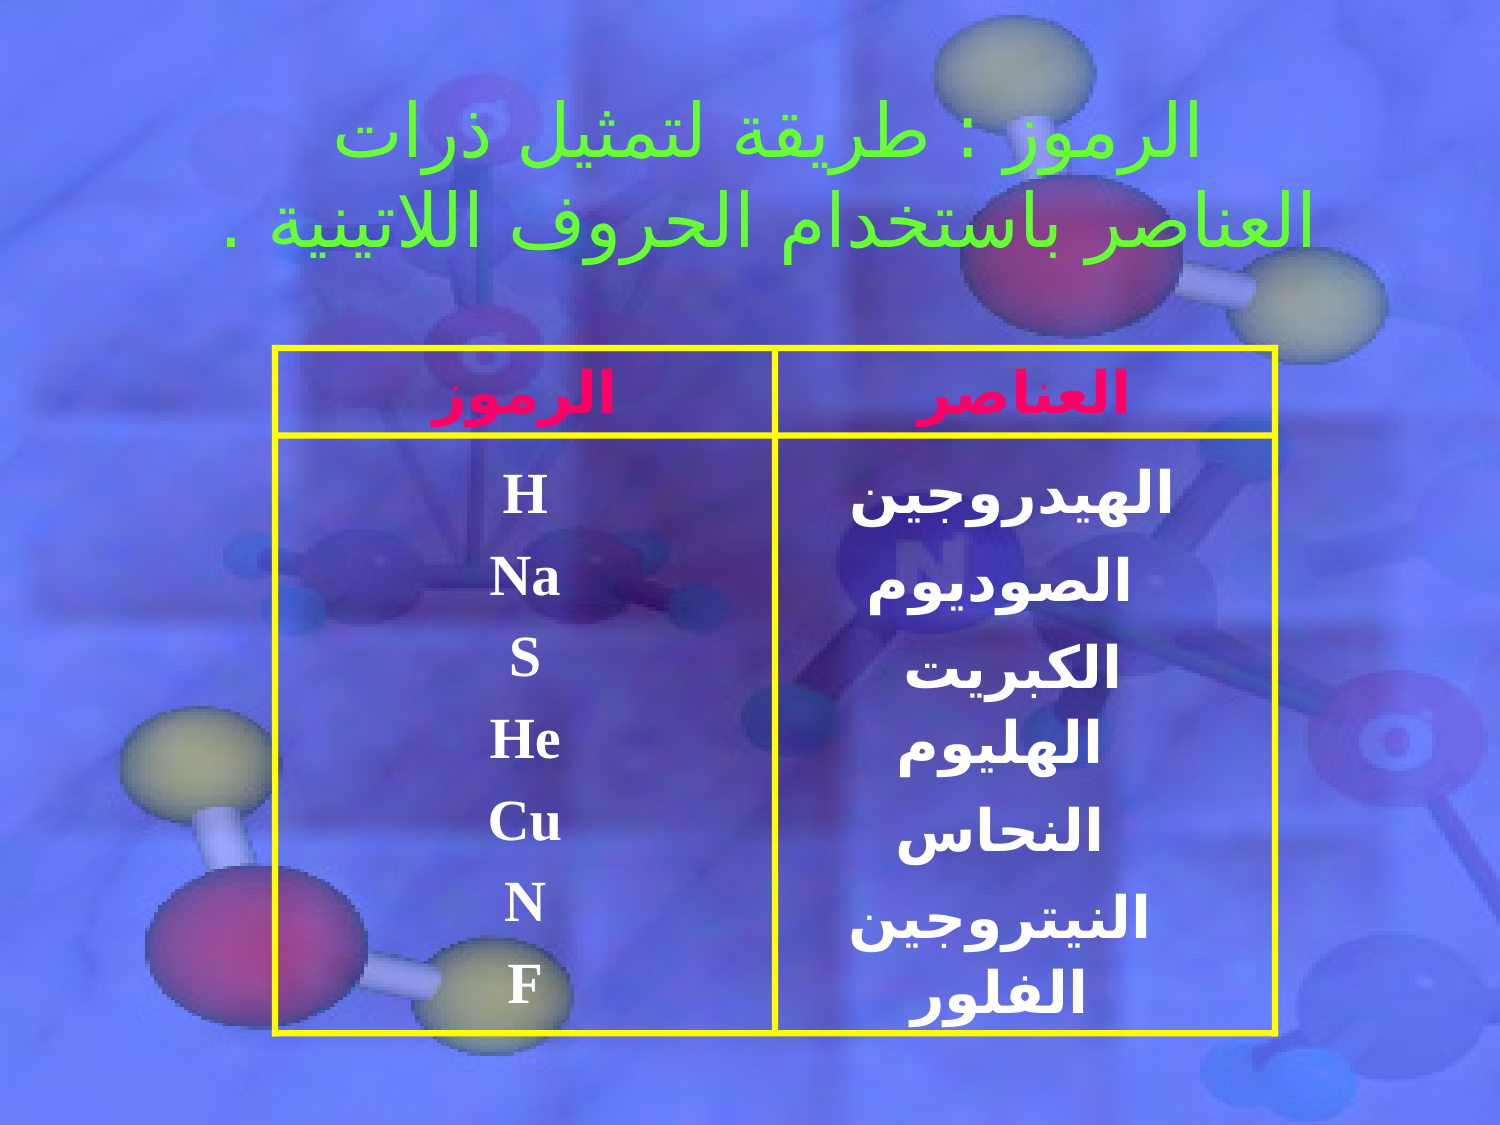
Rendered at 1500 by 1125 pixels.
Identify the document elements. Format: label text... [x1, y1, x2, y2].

text_box الرموز : طريقة لتمثيل ذرات العناصر باستخدام الحروف اللاتينية . [199, 74, 1338, 270]
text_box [274, 347, 1275, 1038]
picture [0, 0, 1500, 1125]
